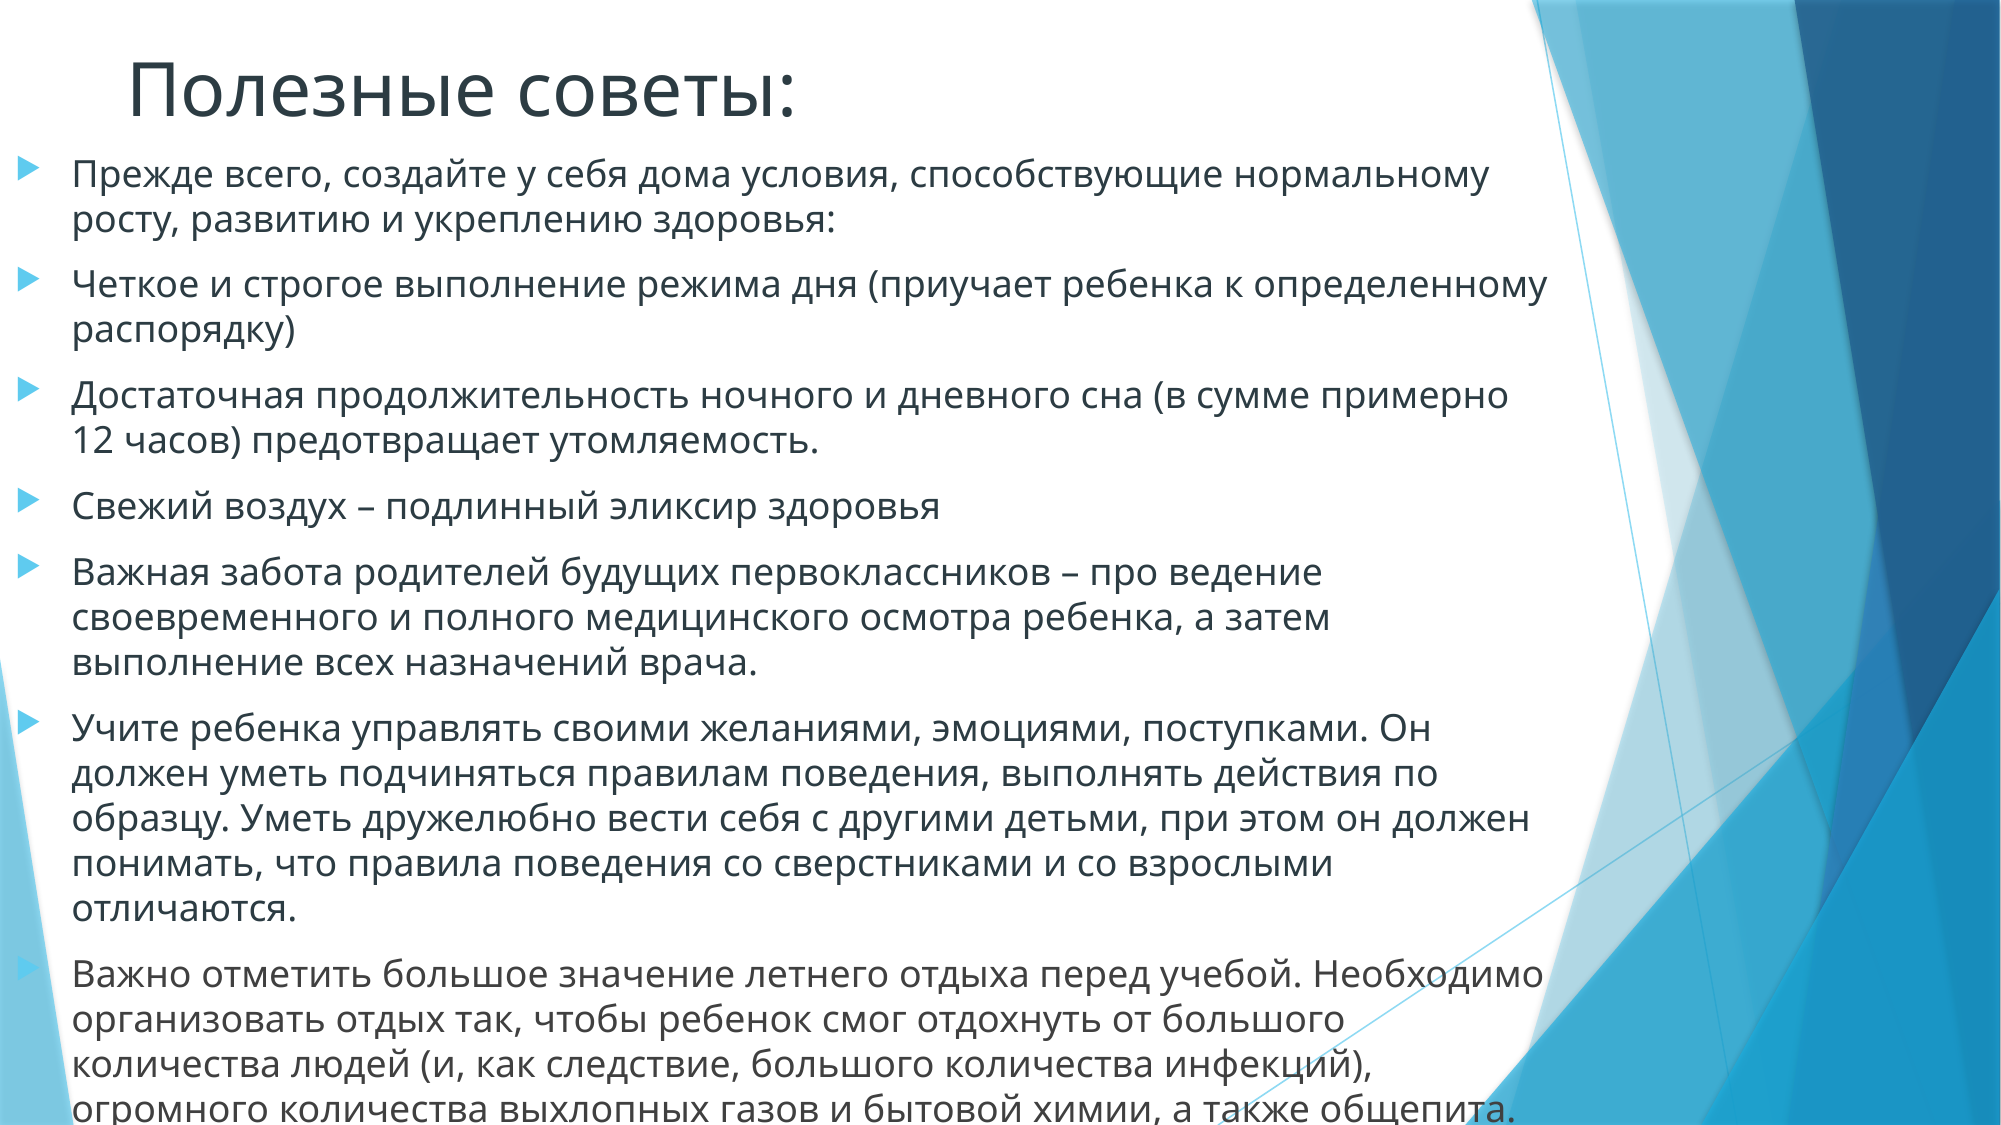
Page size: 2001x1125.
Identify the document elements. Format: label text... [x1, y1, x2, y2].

title Полезные советы: [111, 33, 1522, 142]
list Прежде всего, создайте у себя дома условия, способствующие нормальному росту, развитию и укреплению здоровья: Четкое и строгое выполнение режима дня (приучает ребенка к определенному распорядку) Достаточная продолжительность ночного и дневного сна (в сумме примерно 12 часов) предотвращает утомляемость. Свежий воздух – подлинный эликсир здоровья Важная забота родителей будущих первоклассников – про ведение своевременного и полного медицинского осмотра ребенка, а затем выполнение всех назначений врача. Учите ребенка управлять своими желаниями, эмоциями, поступками. Он должен уметь подчиняться правилам поведения, выполнять действия по образцу. Уметь дружелюбно вести себя с другими детьми, при этом он должен понимать, что правила поведения со сверстниками и со взрослыми отличаются. Важно отметить большое значение летнего отдыха перед учебой. Необходимо организовать отдых так, чтобы ребенок смог отдохнуть от большого количества людей (и, как следствие, большого количества инфекций), огромного количества выхлопных газов и бытовой химии, а также общепита. Набраться сил. [0, 142, 1571, 1098]
